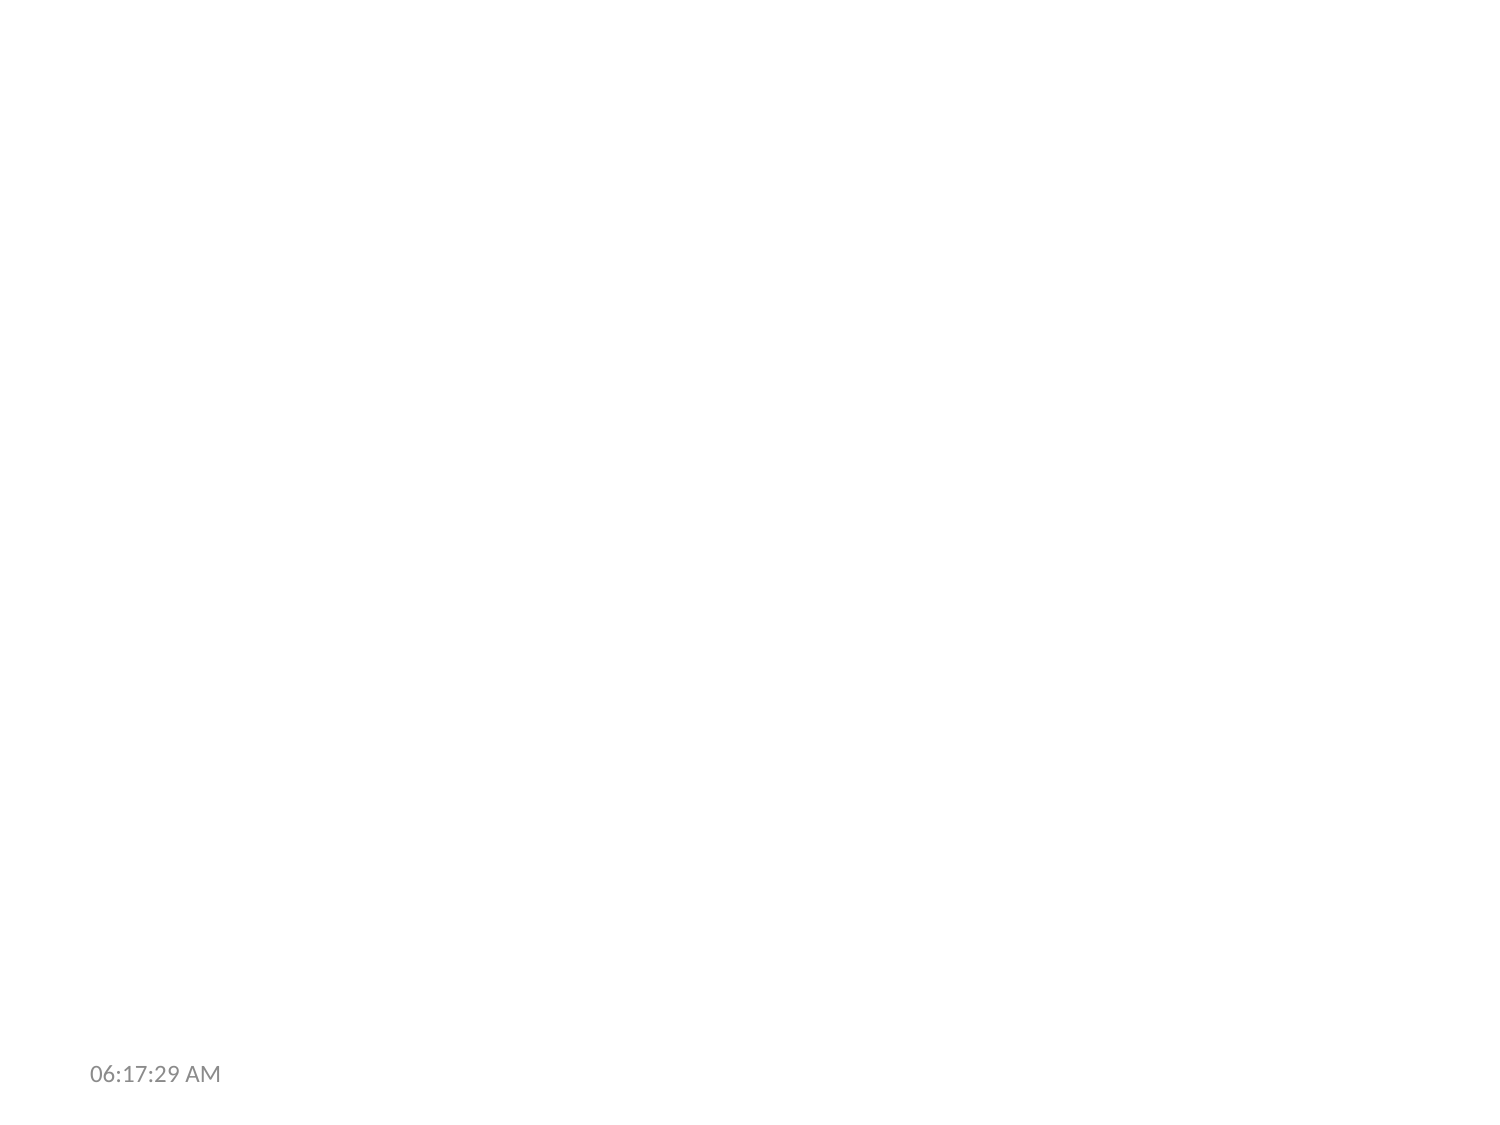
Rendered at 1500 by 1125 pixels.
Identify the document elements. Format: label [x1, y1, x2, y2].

slide_number [75, 1042, 425, 1103]
